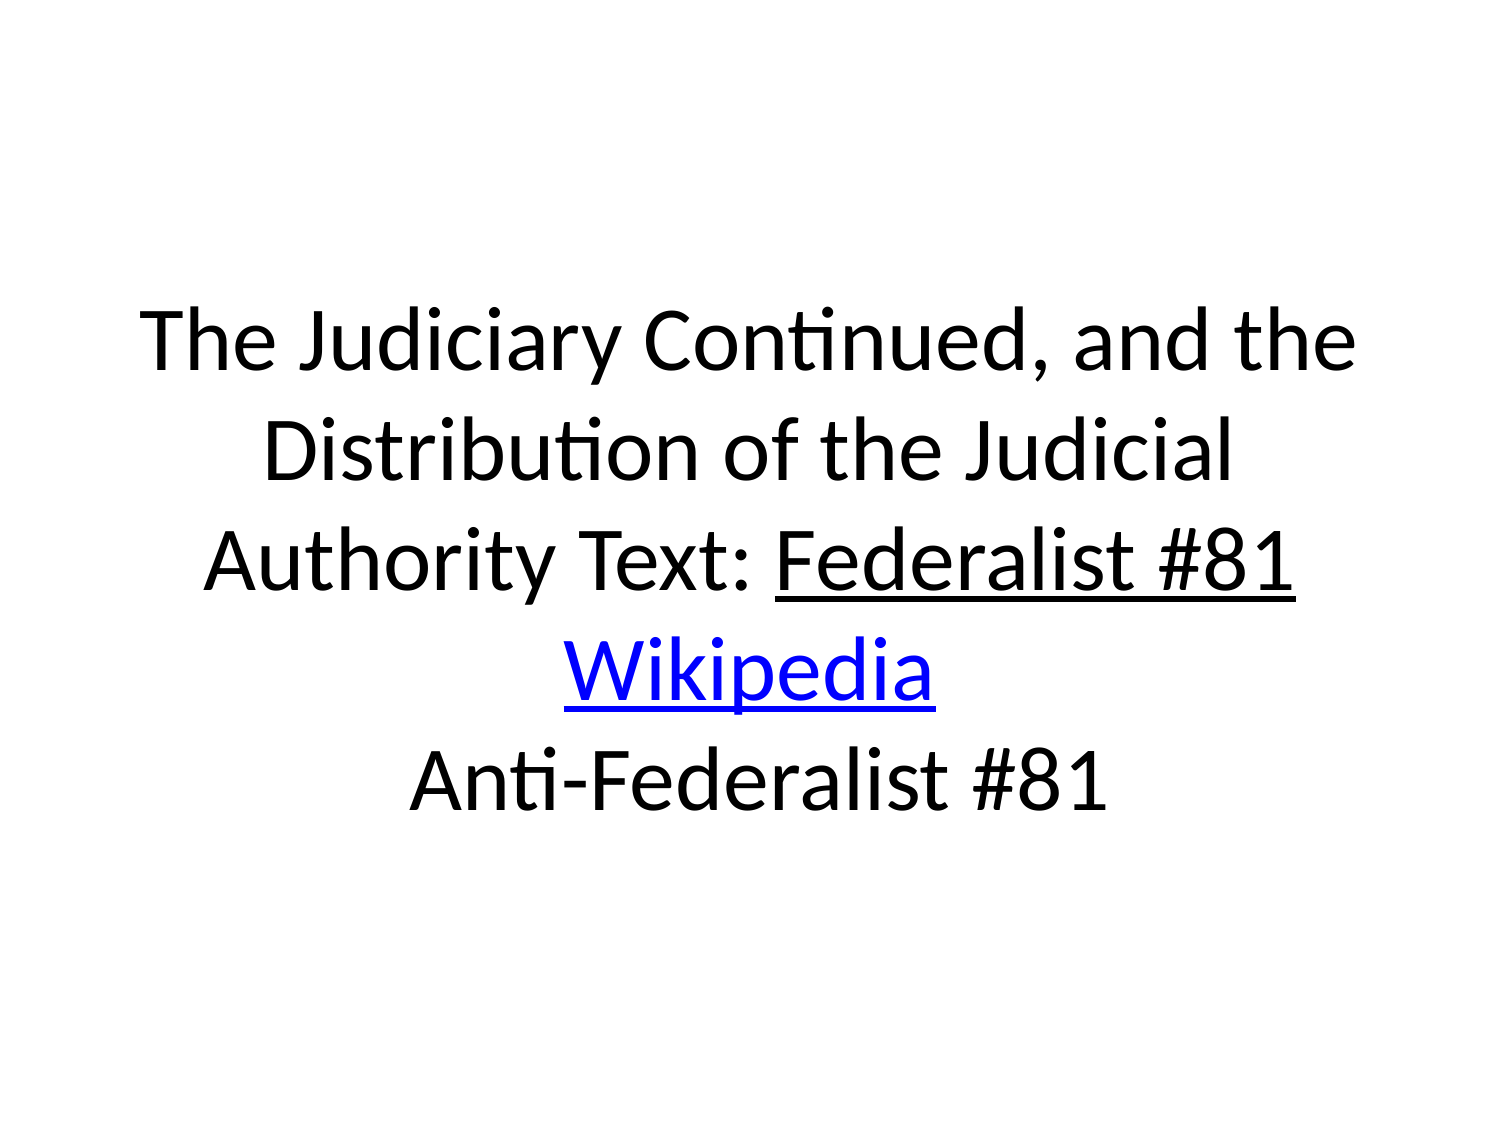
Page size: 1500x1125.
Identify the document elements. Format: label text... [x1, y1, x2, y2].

title The Judiciary Continued, and the Distribution of the Judicial Authority Text: Federalist #81 Wikipedia Anti-Federalist #81 [74, 44, 1426, 1063]
